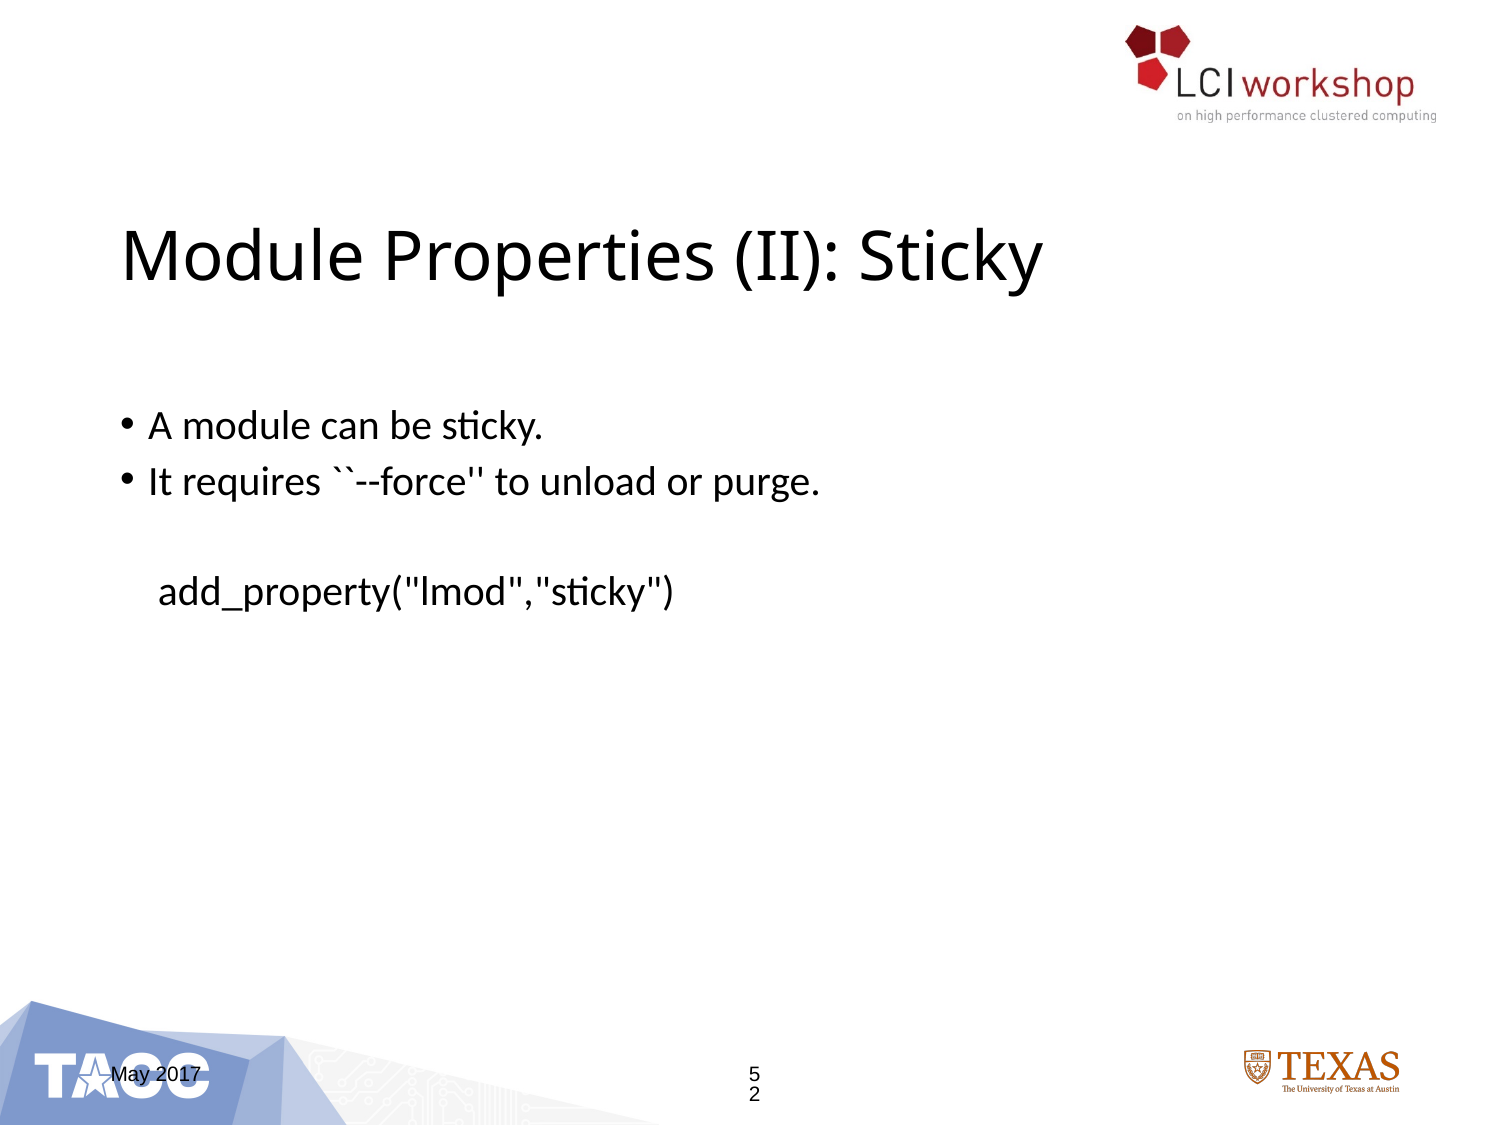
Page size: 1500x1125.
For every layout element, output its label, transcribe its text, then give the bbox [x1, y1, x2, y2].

picture [1210, 1017, 1433, 1125]
slide_number 52 [740, 1053, 771, 1092]
list A module can be sticky. It requires ``--force'' to unload or purge. add_property("lmod","sticky") [111, 399, 1426, 754]
picture [0, 999, 659, 1125]
picture [1125, 25, 1436, 123]
title Module Properties (II): Sticky [111, 178, 1426, 338]
text_box May 2017 [103, 1052, 441, 1093]
